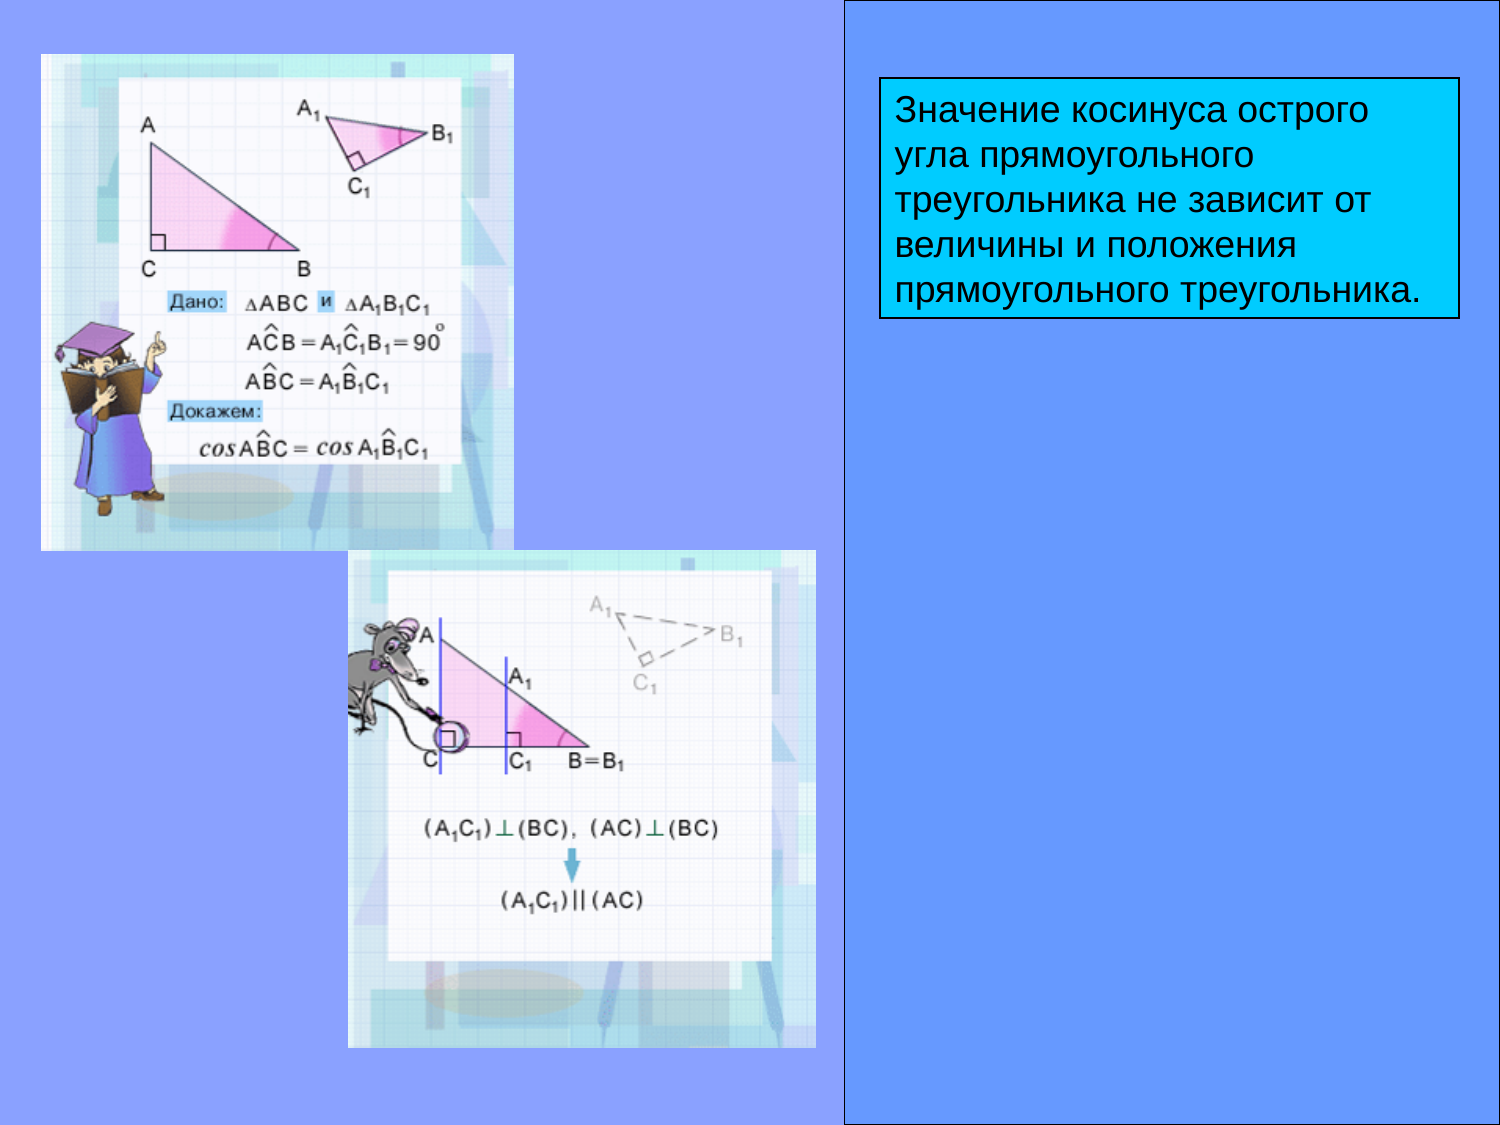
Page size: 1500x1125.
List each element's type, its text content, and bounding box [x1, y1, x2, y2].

text_box Значение косинуса острого угла прямоугольного треугольника не зависит от величины и положения прямоугольного треугольника. [879, 78, 1459, 318]
picture [40, 54, 816, 1048]
text_box [844, 0, 1500, 1125]
